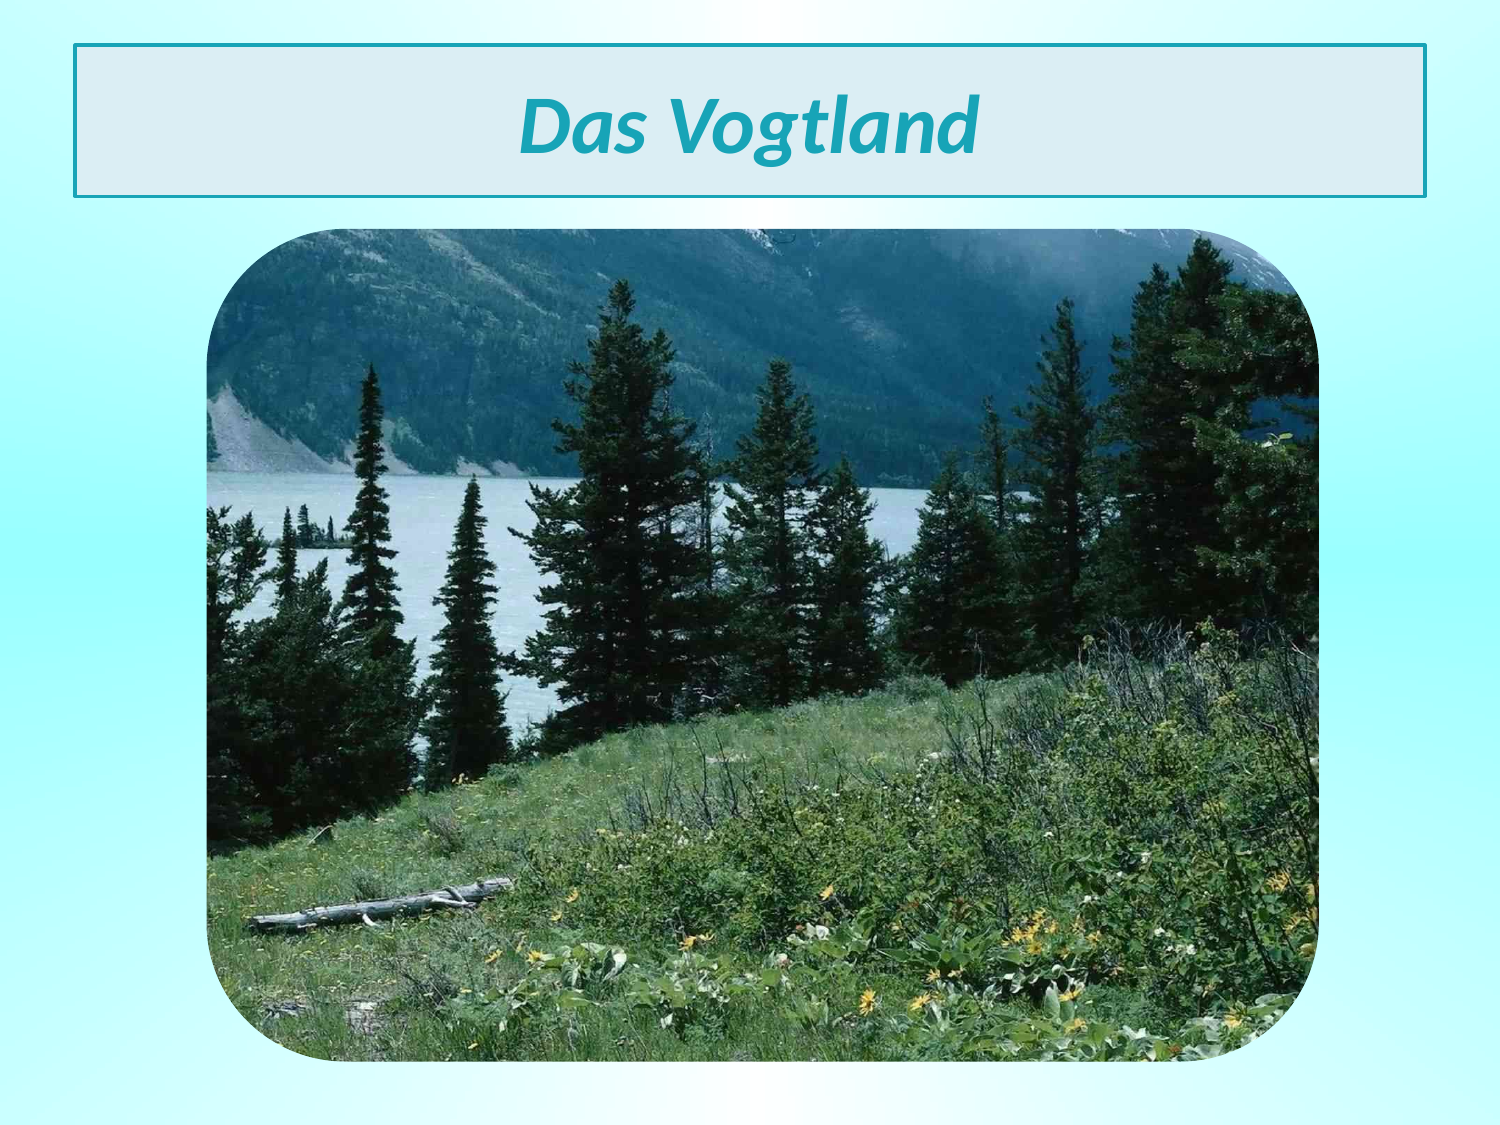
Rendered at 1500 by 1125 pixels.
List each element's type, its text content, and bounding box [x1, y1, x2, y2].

picture [0, 0, 1500, 1125]
title Das Vogtland [75, 45, 1425, 197]
